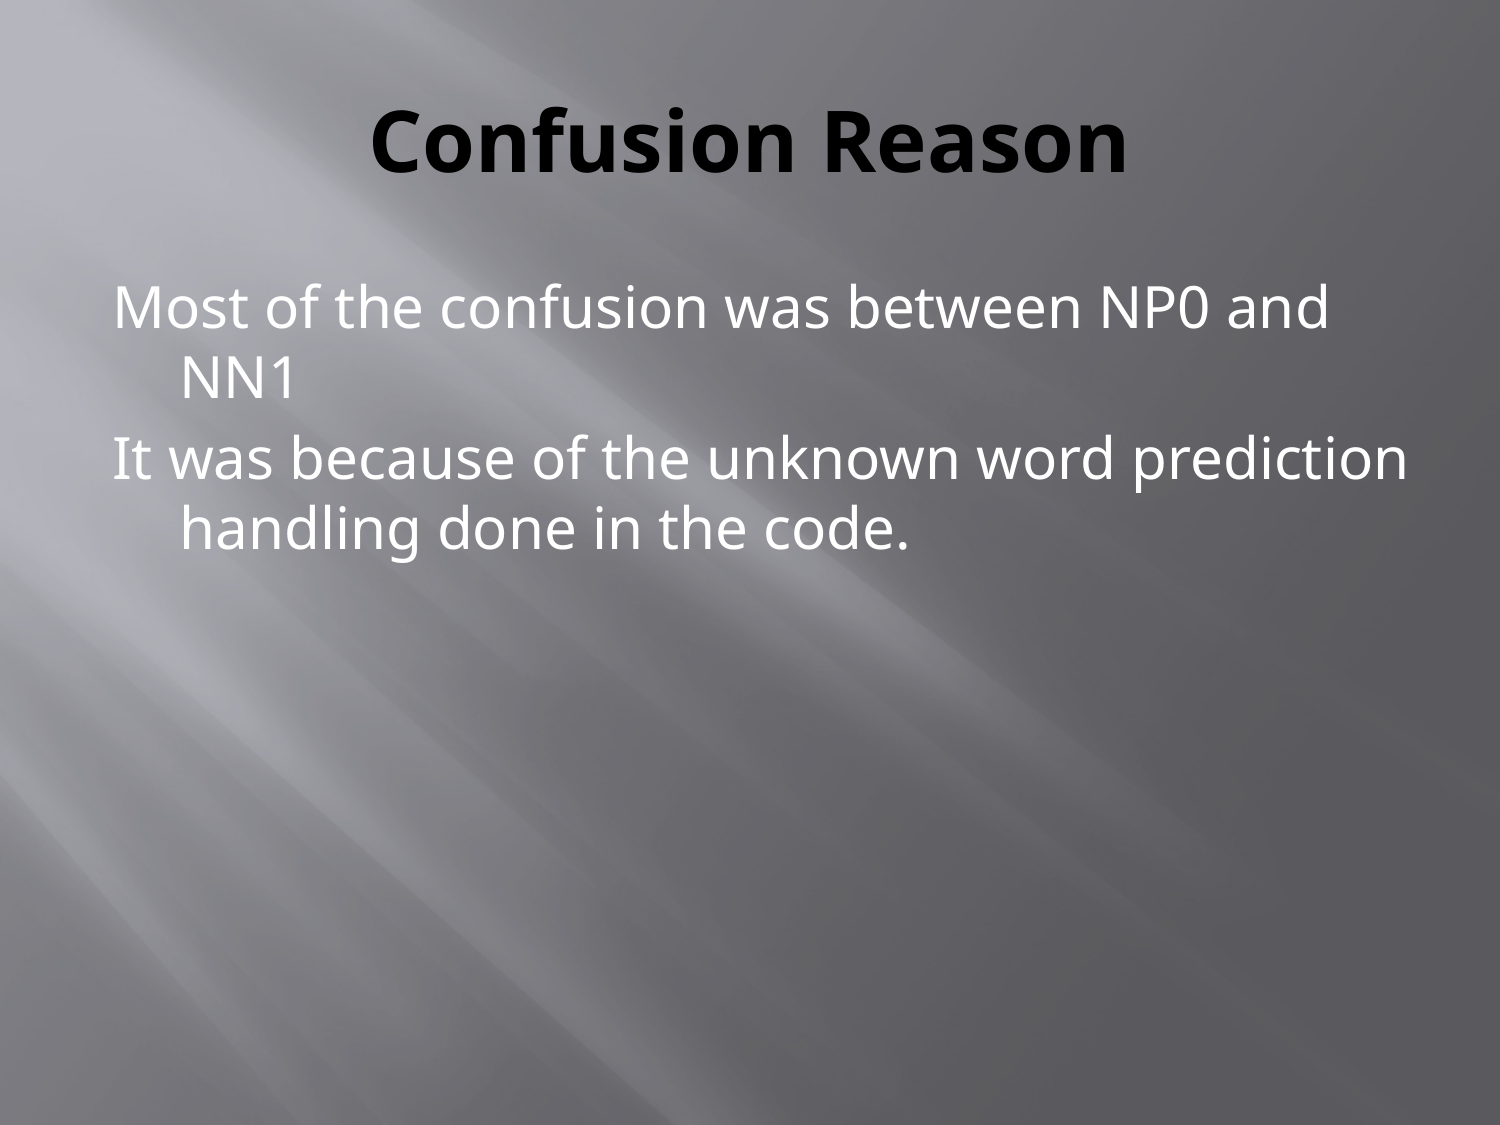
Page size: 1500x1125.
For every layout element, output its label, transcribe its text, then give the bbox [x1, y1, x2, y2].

list Most of the confusion was between NP0 and NN1 It was because of the unknown word prediction handling done in the code. [75, 262, 1425, 1035]
title Confusion Reason [75, 45, 1425, 233]
